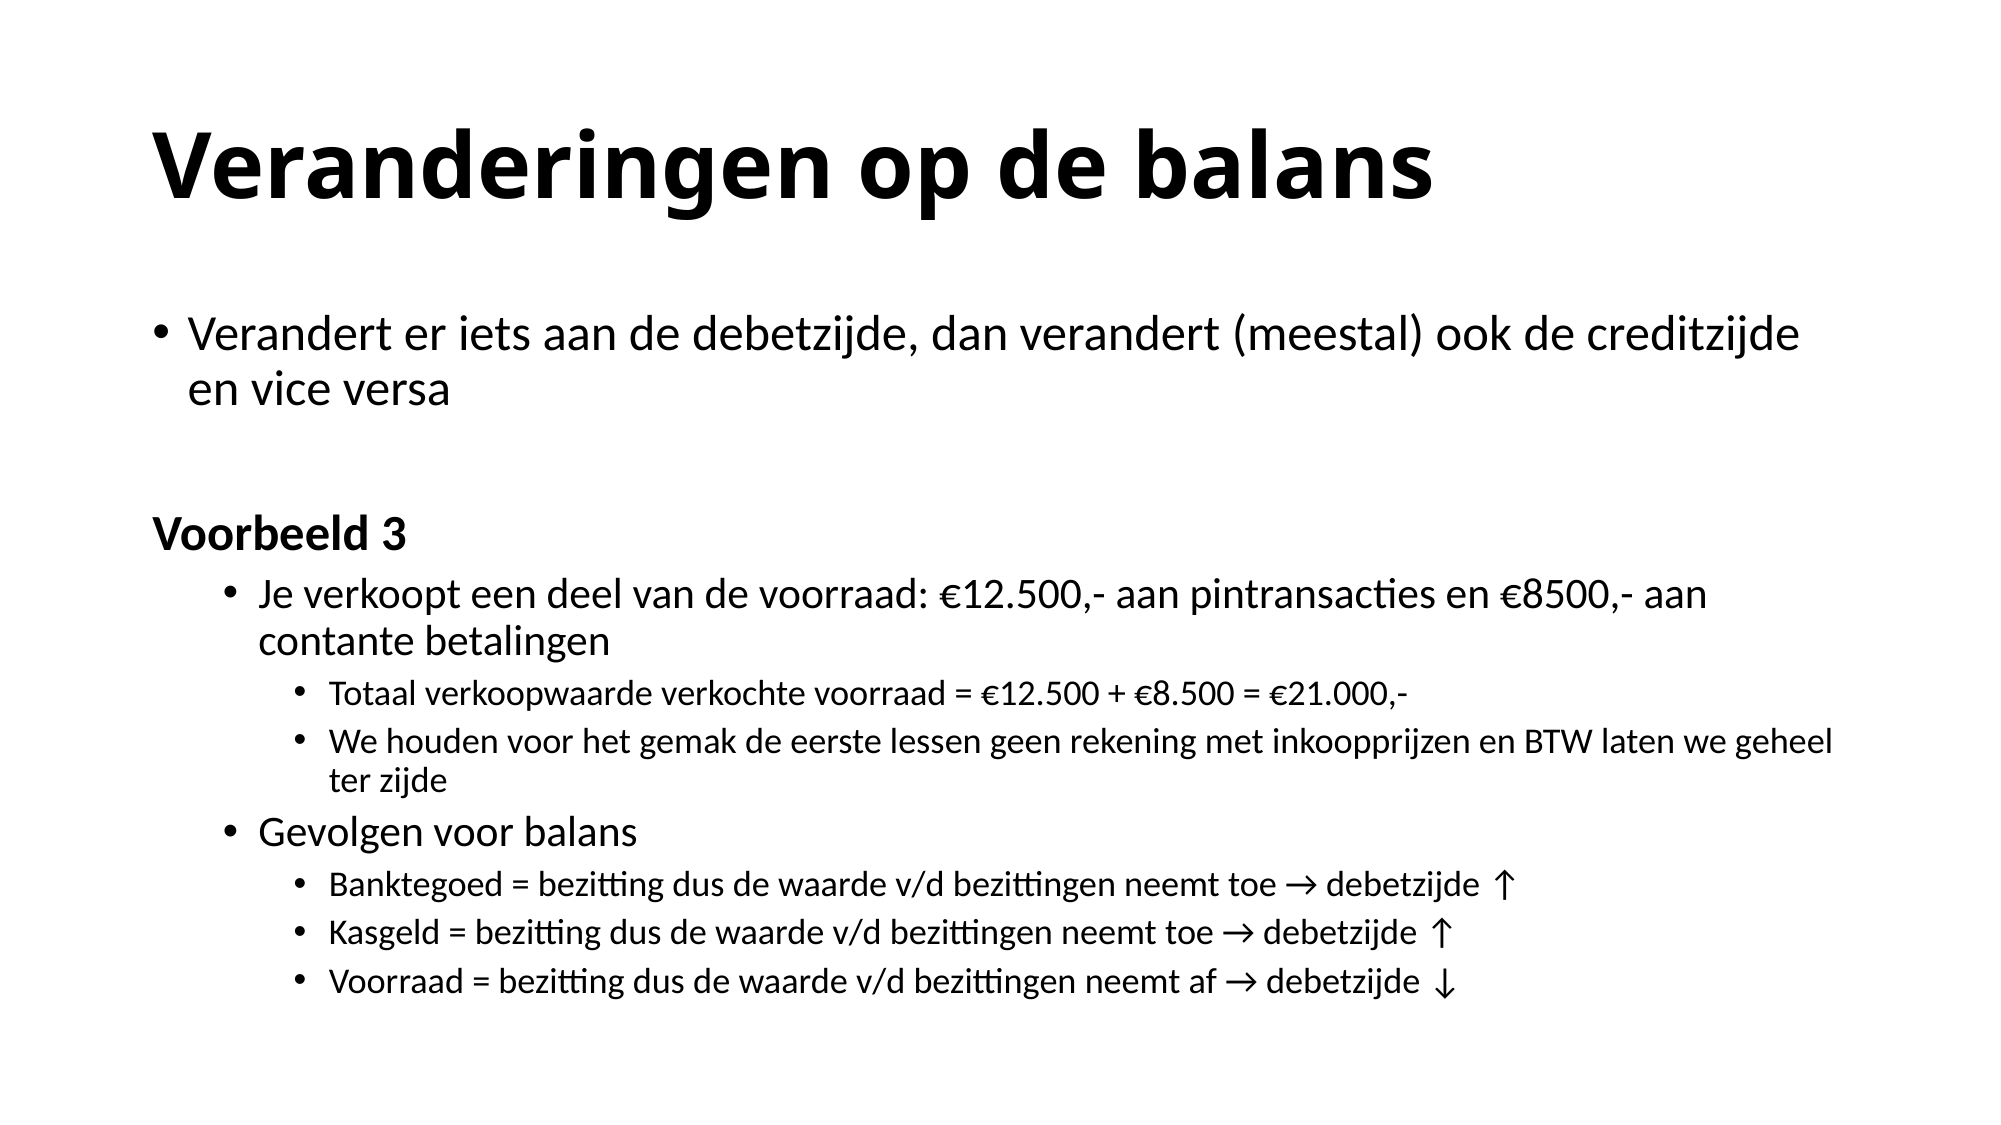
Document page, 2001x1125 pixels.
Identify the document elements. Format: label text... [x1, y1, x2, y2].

list Verandert er iets aan de debetzijde, dan verandert (meestal) ook de creditzijde en vice versa Voorbeeld 3 Je verkoopt een deel van de voorraad: €12.500,- aan pintransacties en €8500,- aan contante betalingen Totaal verkoopwaarde verkochte voorraad = €12.500 + €8.500 = €21.000,- We houden voor het gemak de eerste lessen geen rekening met inkoopprijzen en BTW laten we geheel ter zijde Gevolgen voor balans Banktegoed = bezitting dus de waarde v/d bezittingen neemt toe → debetzijde ↑ Kasgeld = bezitting dus de waarde v/d bezittingen neemt toe → debetzijde ↑ Voorraad = bezitting dus de waarde v/d bezittingen neemt af → debetzijde ↓ [137, 299, 1863, 1014]
title Veranderingen op de balans [137, 59, 1863, 278]
